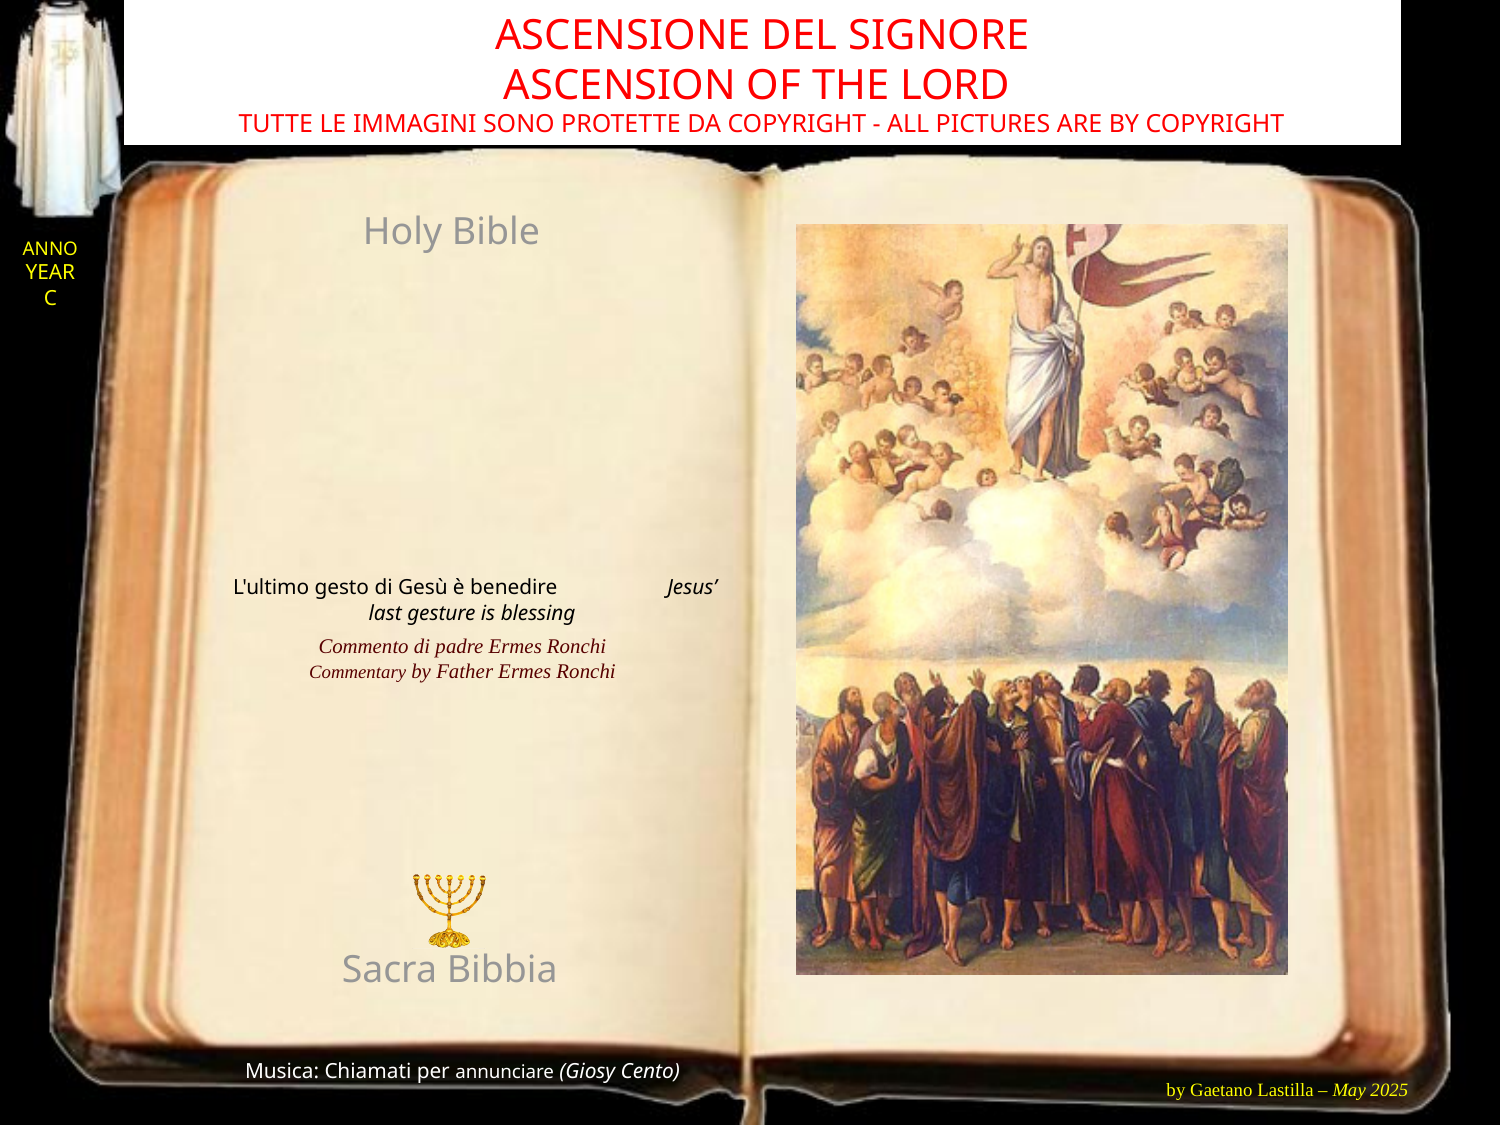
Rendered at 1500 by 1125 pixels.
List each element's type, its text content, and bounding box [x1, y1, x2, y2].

text_box by Gaetano Lastilla – May 2025 [1006, 1070, 1500, 1108]
text_box Sacra Bibbia [187, 937, 713, 998]
picture [0, 0, 1500, 1125]
text_box Commento di padre Ermes Ronchi Commentary by Father Ermes Ronchi [287, 624, 638, 690]
text_box Holy Bible [348, 199, 556, 260]
text_box ANNO YEAR C [7, 229, 93, 317]
text_box L'ultimo gesto di Gesù è benedire Jesus’ last gesture is blessing [212, 566, 738, 632]
text_box ASCENSIONE DEL SIGNORE ASCENSION OF THE LORD TUTTE LE IMMAGINI SONO PROTETTE DA COPYRIGHT - ALL PICTURES ARE BY COPYRIGHT [124, 0, 1400, 145]
text_box Musica: Chiamati per annunciare (Giosy Cento) [137, 1050, 788, 1090]
